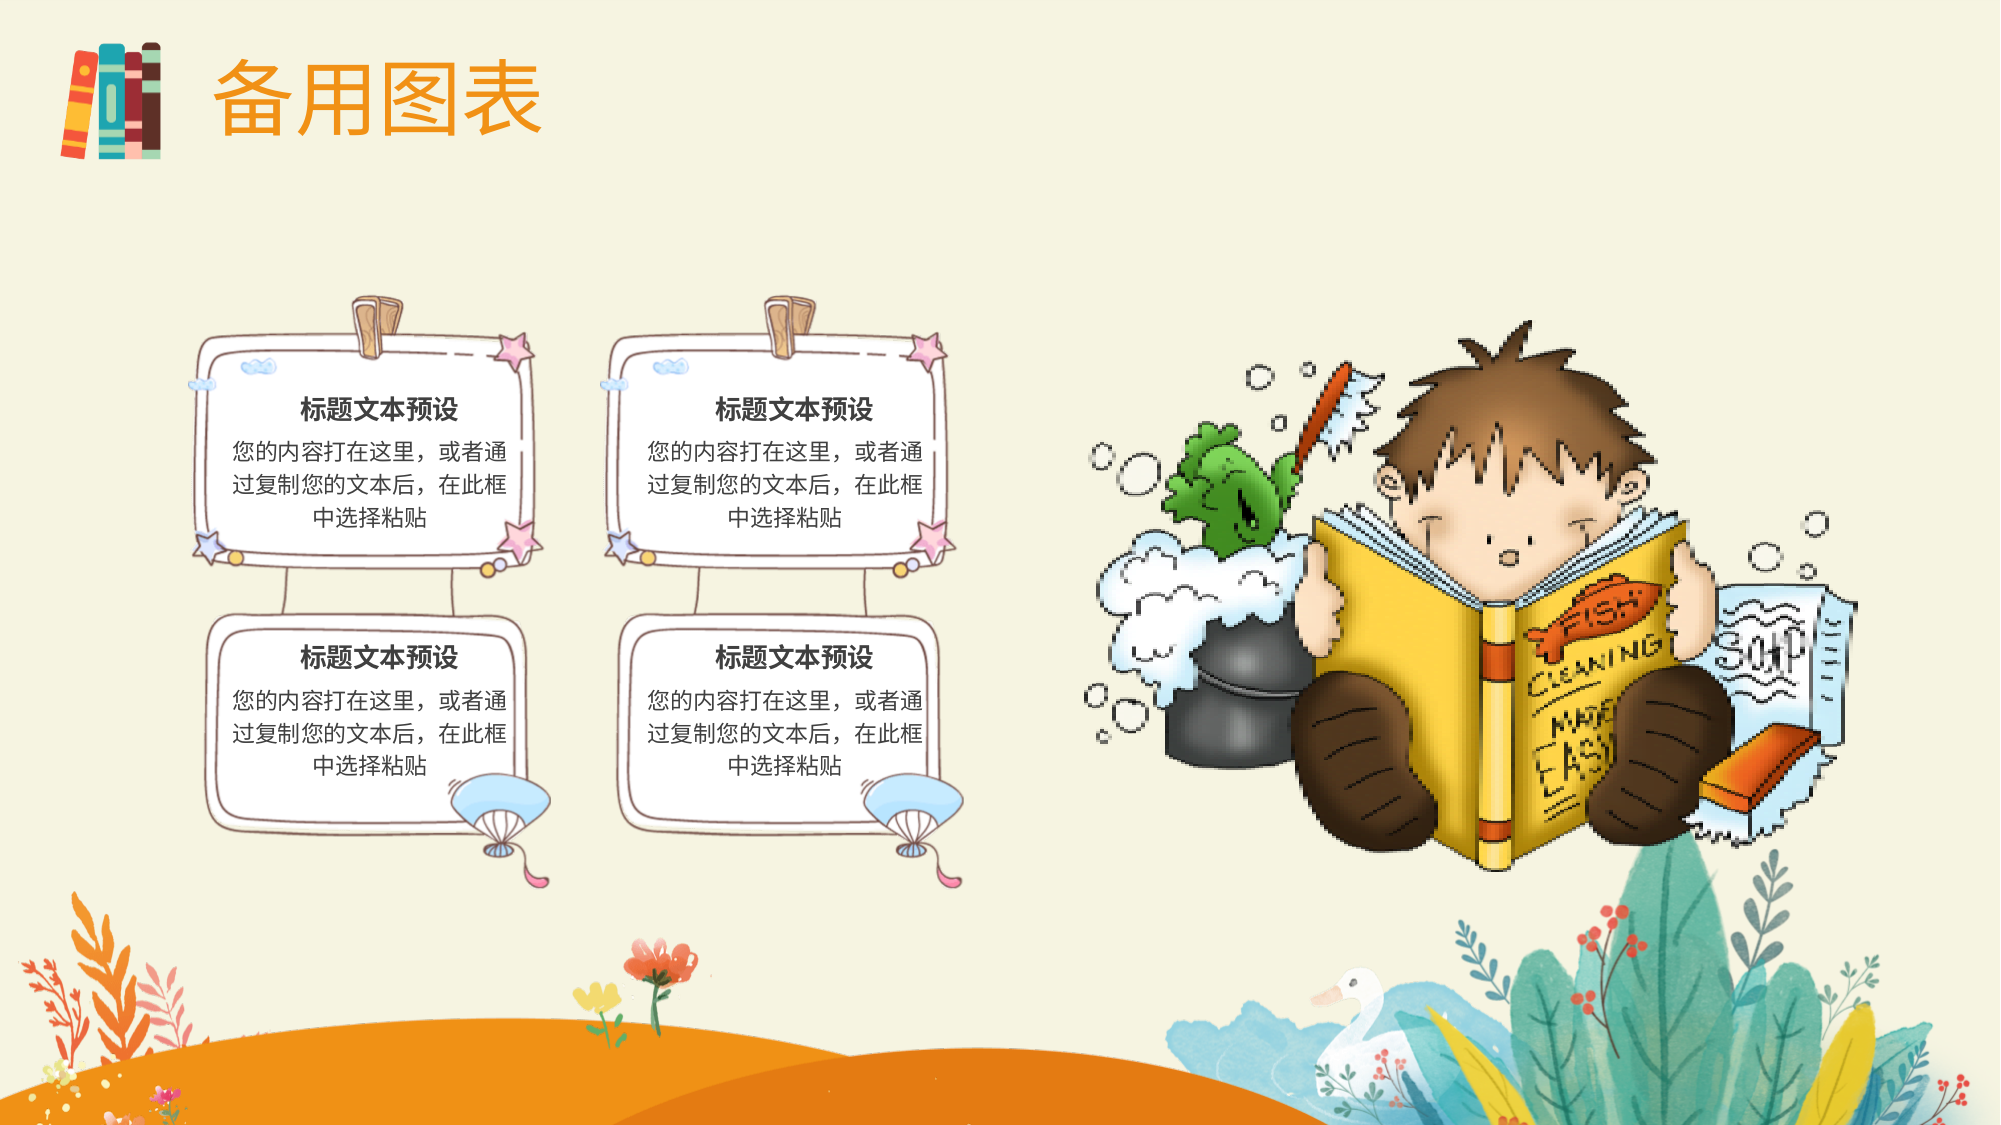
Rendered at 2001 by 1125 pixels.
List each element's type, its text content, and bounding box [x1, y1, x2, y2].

text_box 备用图表 [197, 39, 560, 154]
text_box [636, 385, 935, 543]
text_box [636, 633, 935, 792]
picture [0, 0, 2000, 1125]
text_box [221, 385, 519, 543]
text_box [221, 633, 519, 792]
